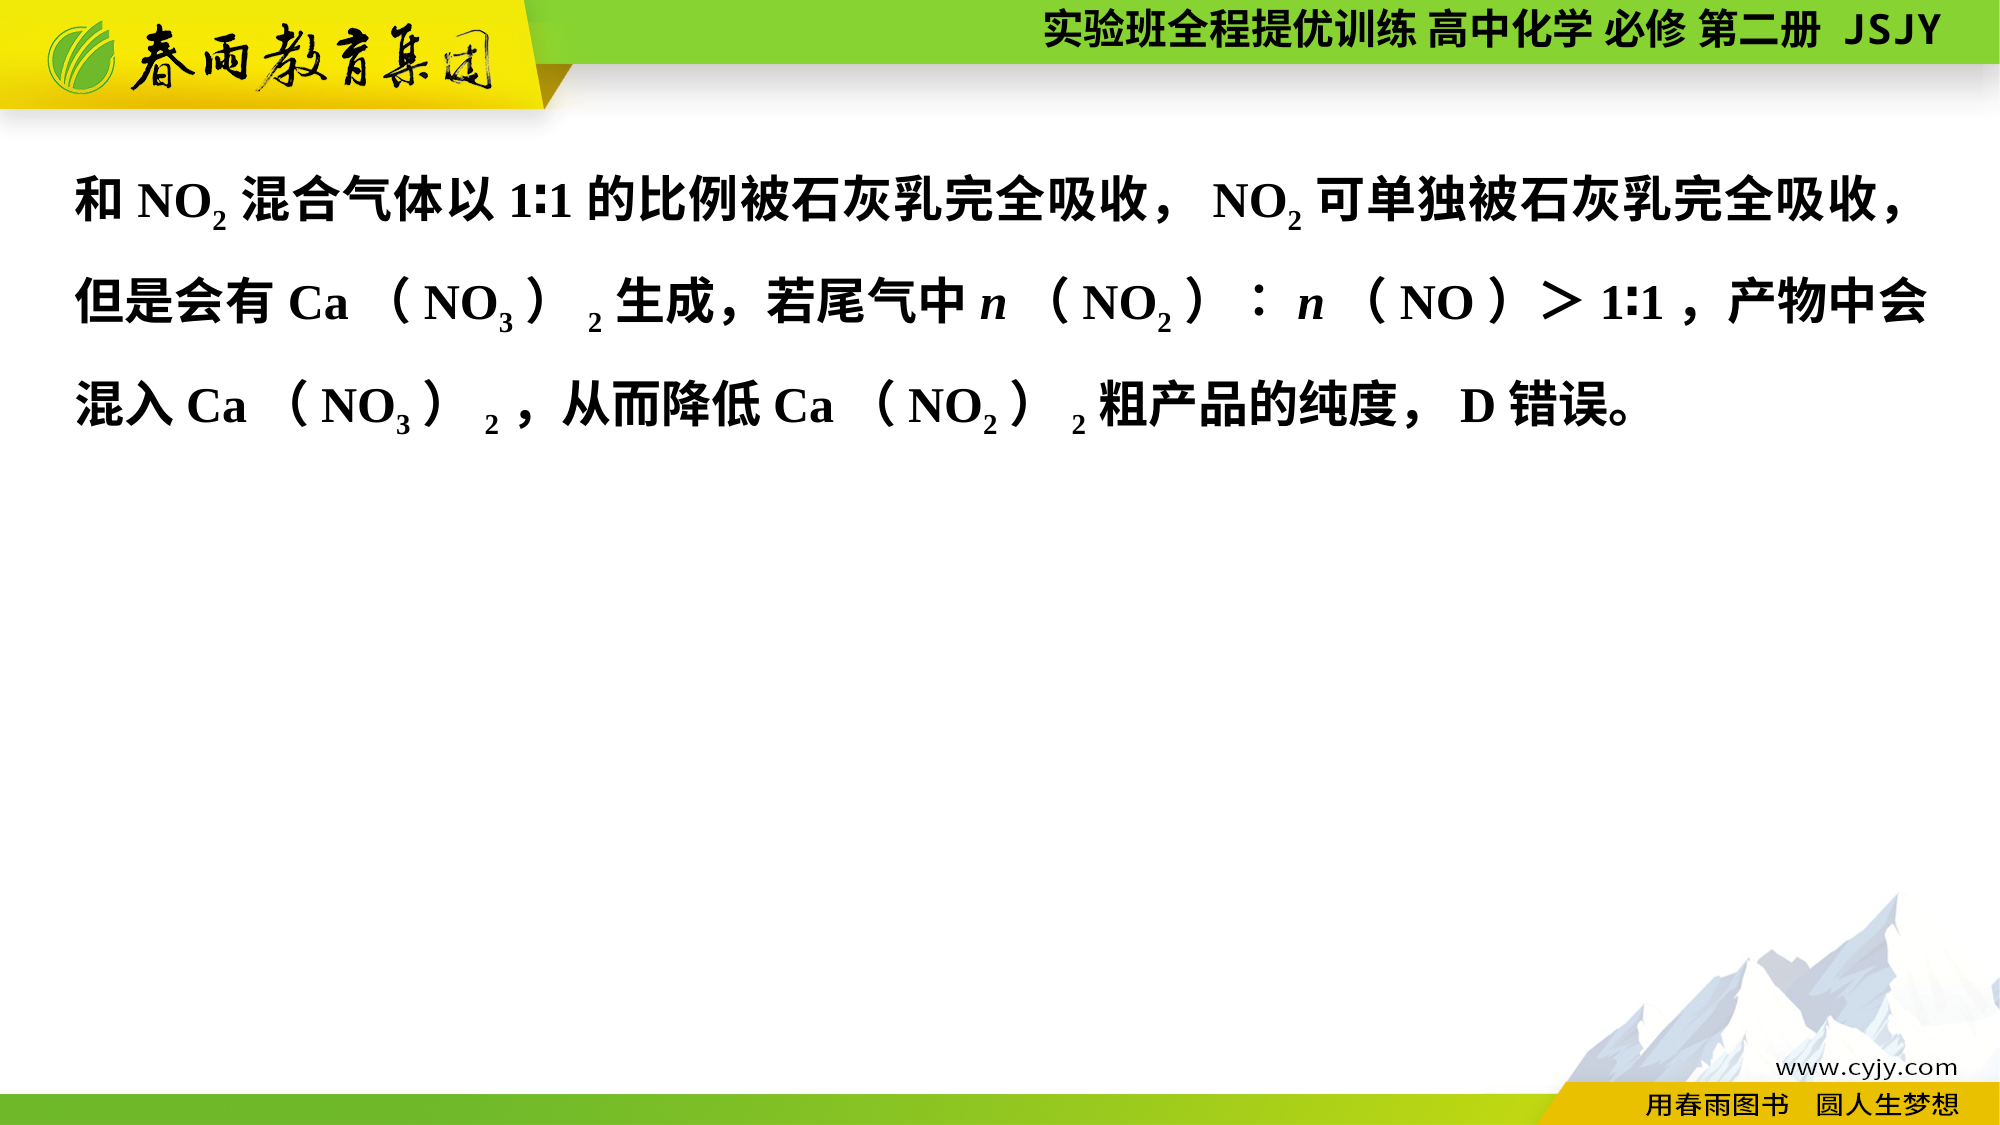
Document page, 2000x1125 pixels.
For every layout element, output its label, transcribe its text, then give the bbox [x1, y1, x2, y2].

list 和NO2混合气体以1∶1的比例被石灰乳完全吸收，NO2可单独被石灰乳完全吸收，但是会有Ca（NO3）2生成，若尾气中n（NO2）∶n（NO）＞1∶1，产物中会混入Ca（NO3）2，从而降低Ca（NO2）2粗产品的纯度，D错误。 [59, 125, 1944, 402]
picture [0, 0, 2000, 1125]
